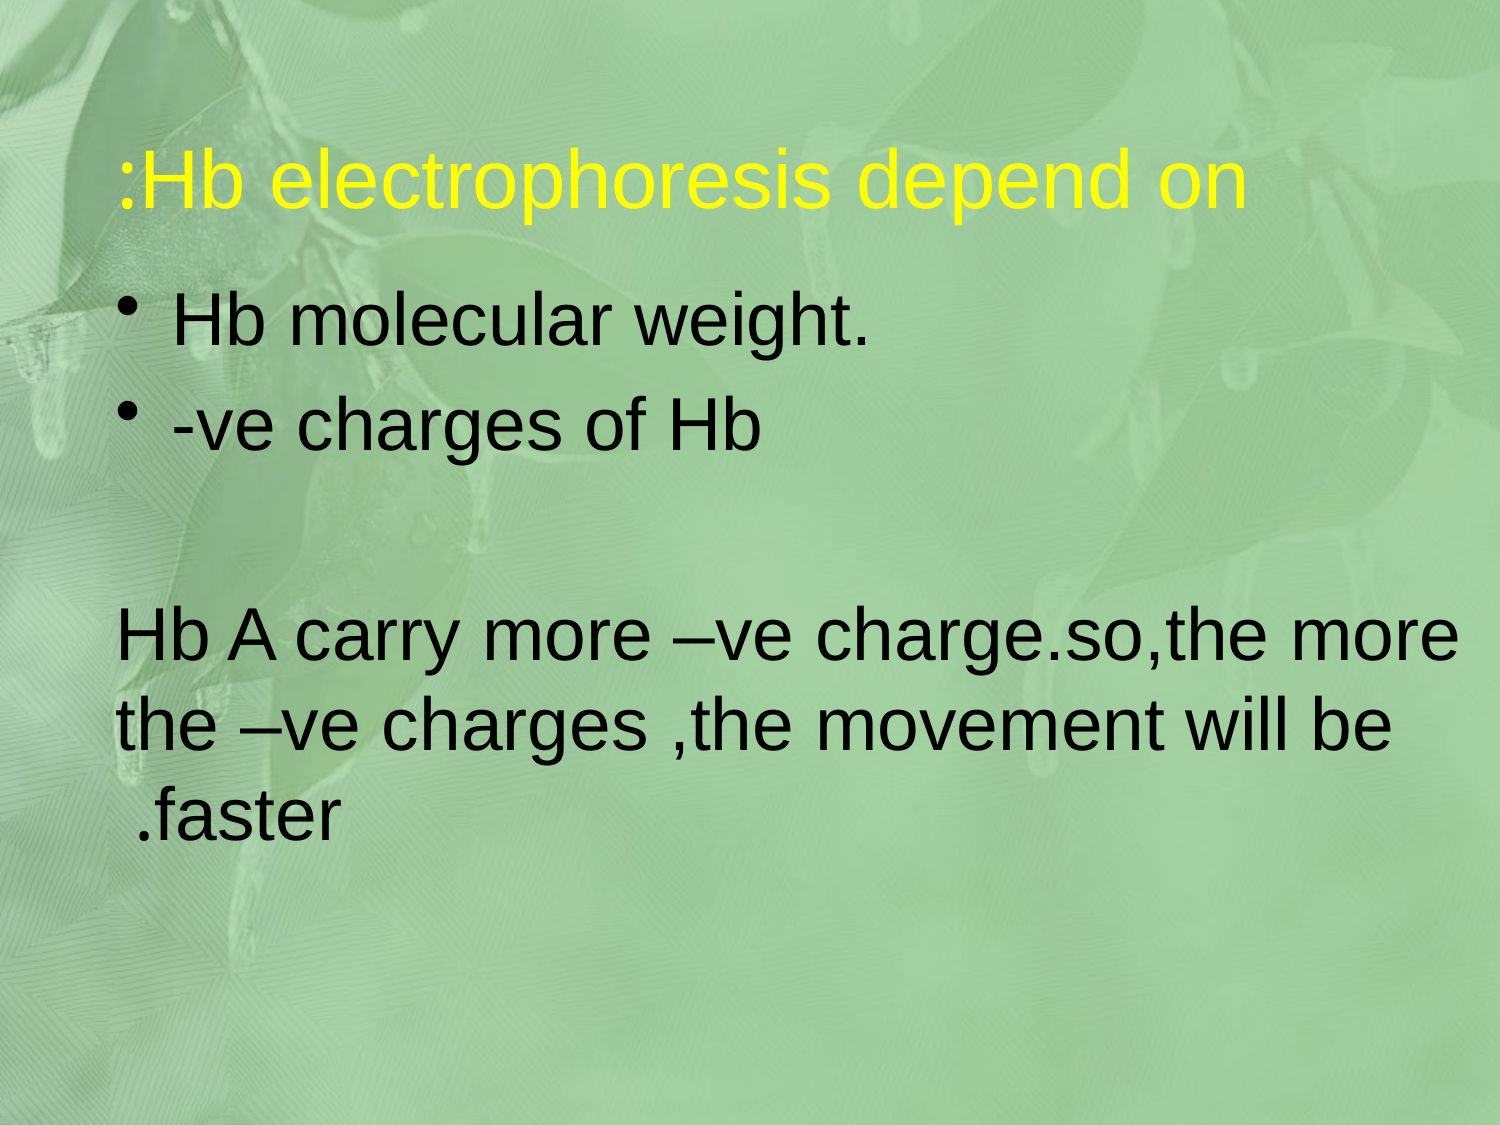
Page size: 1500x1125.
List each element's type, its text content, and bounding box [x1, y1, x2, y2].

list Hb molecular weight. -ve charges of Hb Hb A carry more –ve charge.so,the more the –ve charges ,the movement will be faster. [100, 262, 1480, 1006]
picture [0, 0, 1500, 1125]
title Hb electrophoresis depend on: [100, 44, 1480, 233]
